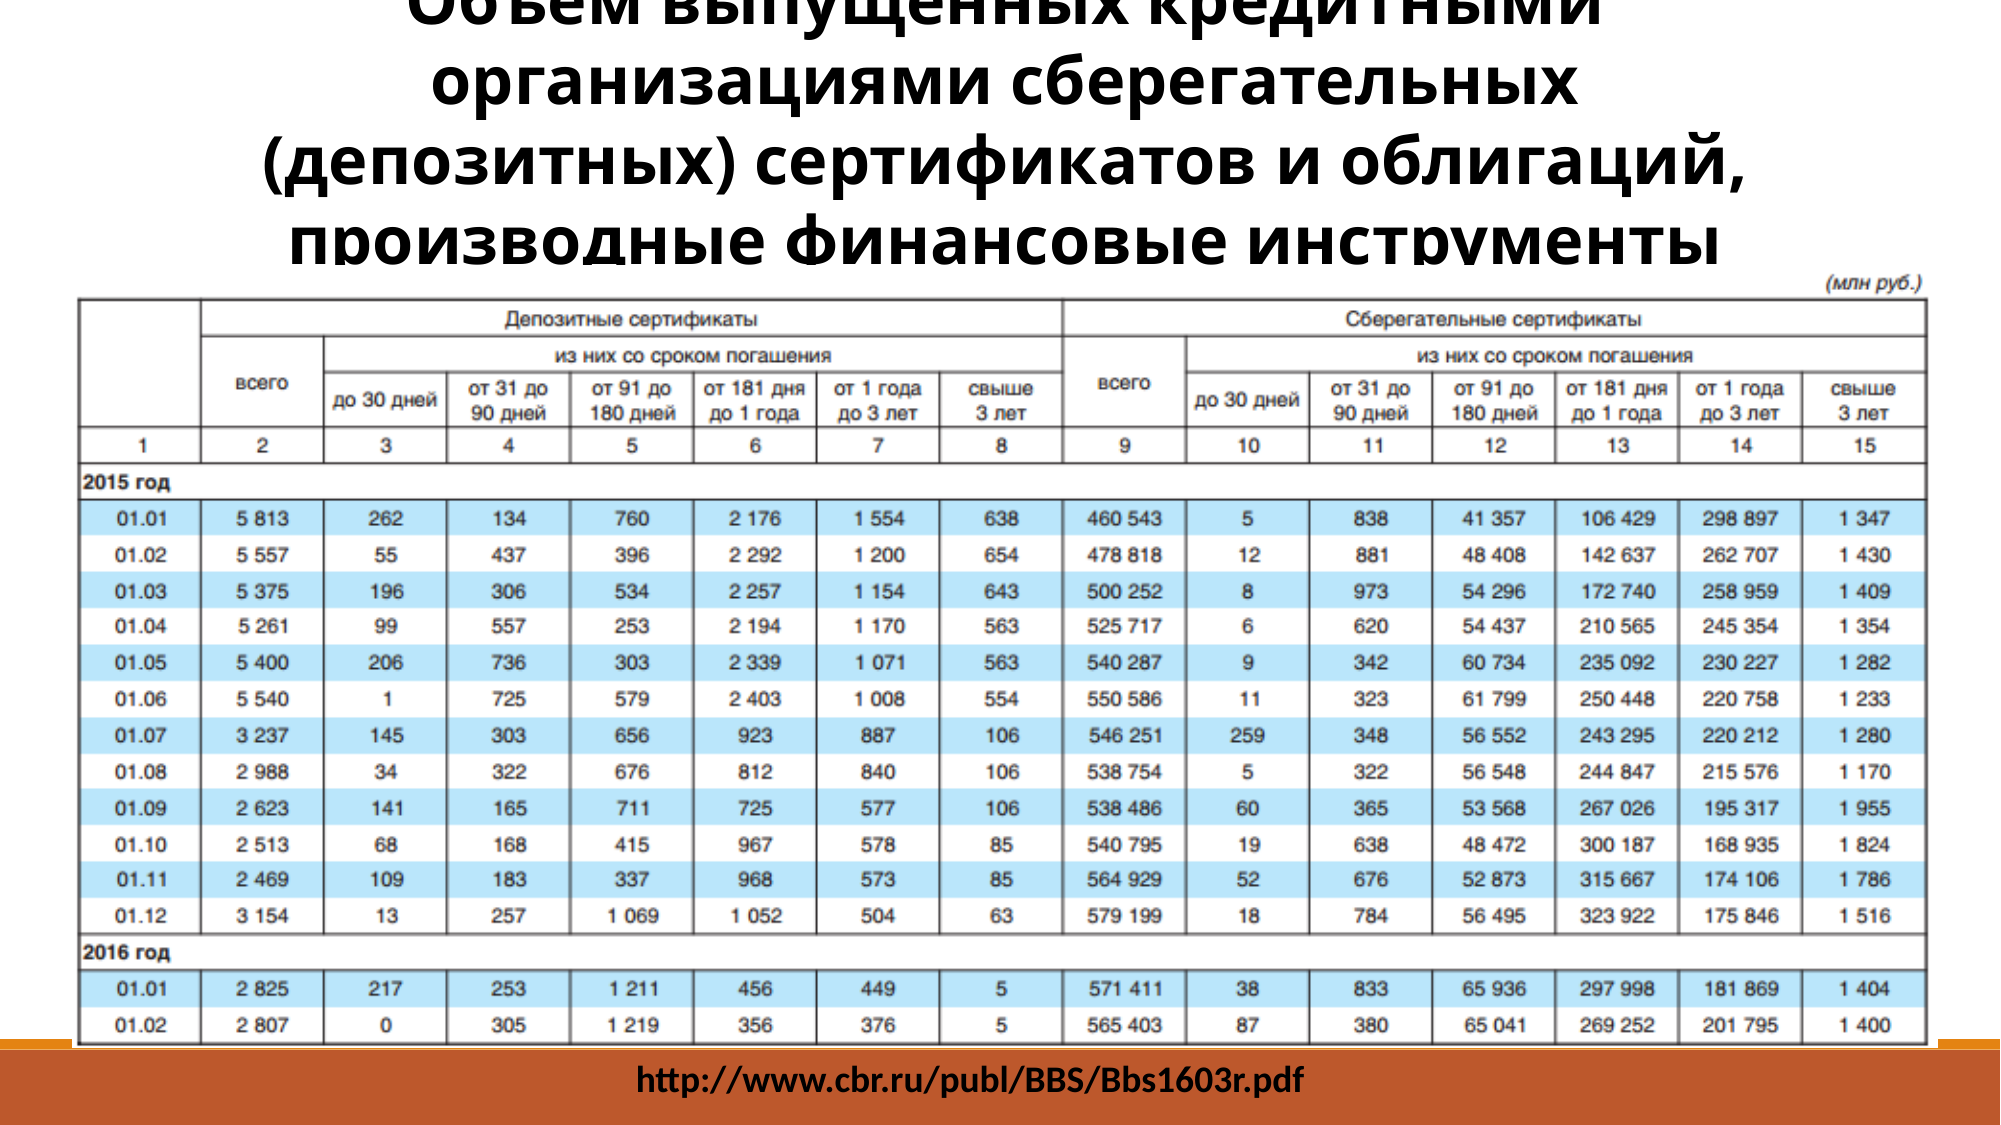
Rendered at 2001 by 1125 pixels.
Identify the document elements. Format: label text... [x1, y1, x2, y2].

text_box Объем выпущенных кредитными организациями сберегательных (депозитных) сертификатов и облигаций, производные финансовые инструменты [180, 47, 1830, 264]
text_box http://www.cbr.ru/publ/BBS/Bbs1603r.pdf [621, 1059, 1562, 1108]
picture [71, 265, 1939, 1048]
